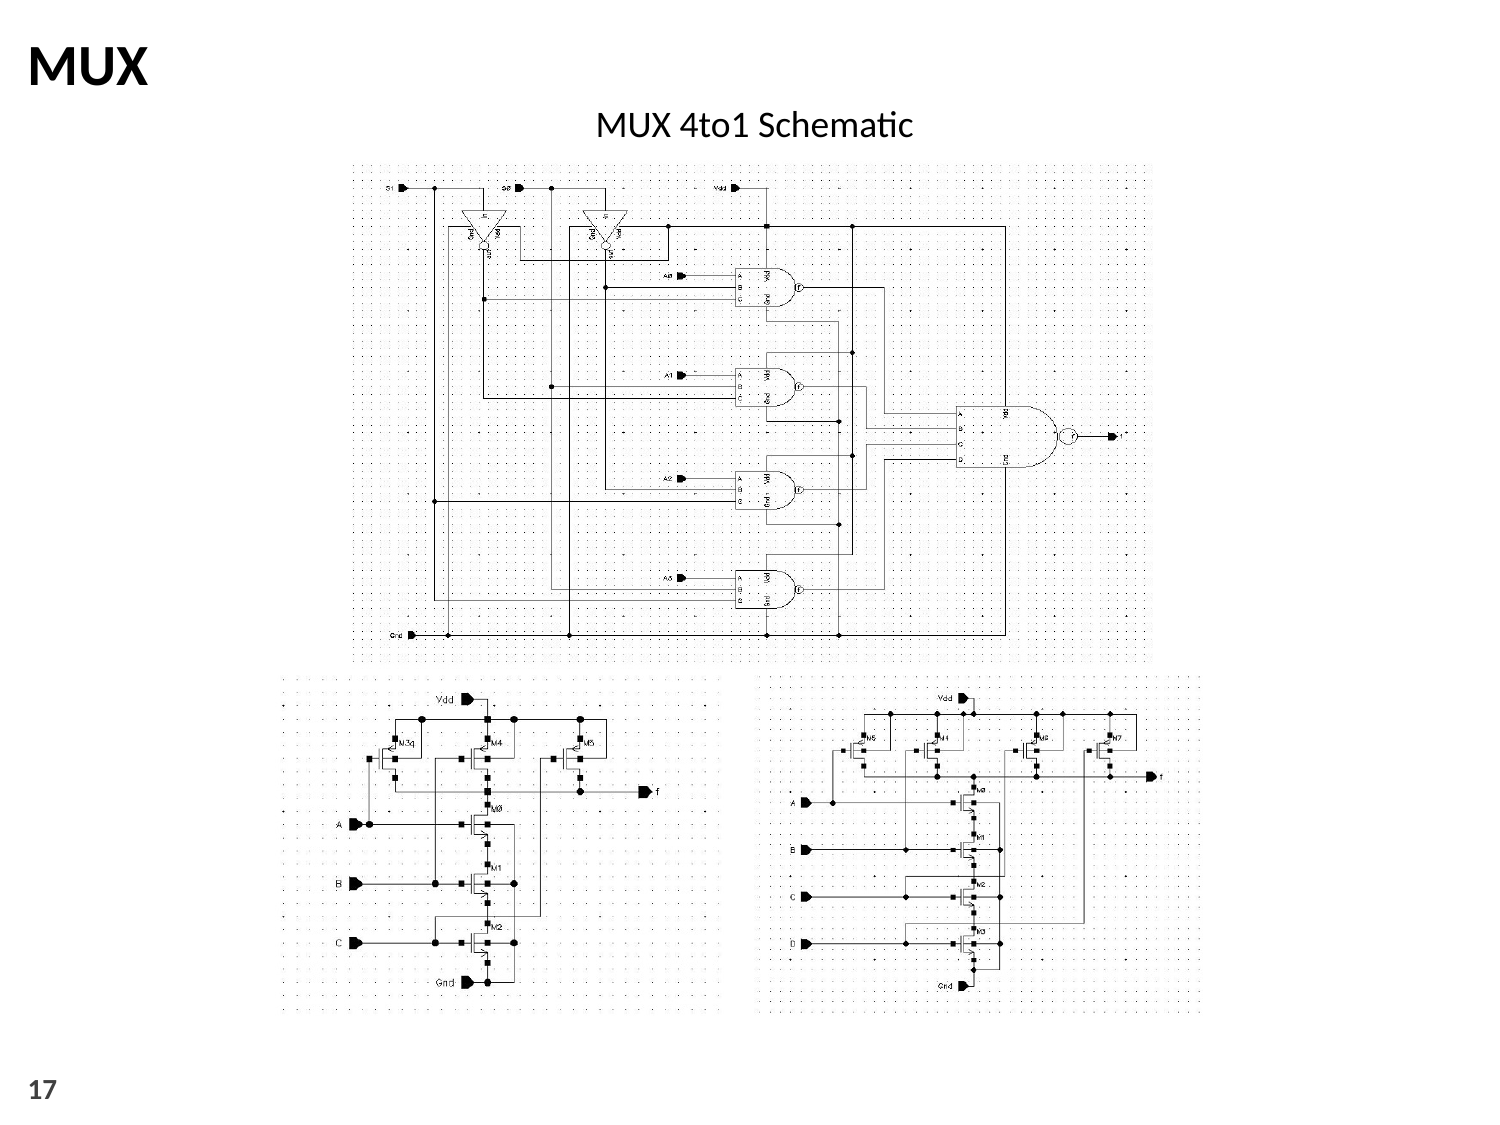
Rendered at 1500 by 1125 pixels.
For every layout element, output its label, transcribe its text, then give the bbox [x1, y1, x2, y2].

text_box MUX 4to1 Schematic [580, 92, 929, 153]
picture [754, 675, 1203, 1017]
title MUX [12, 19, 1493, 105]
picture [352, 160, 1153, 670]
slide_number 17 [12, 1052, 363, 1113]
picture [274, 675, 724, 1017]
